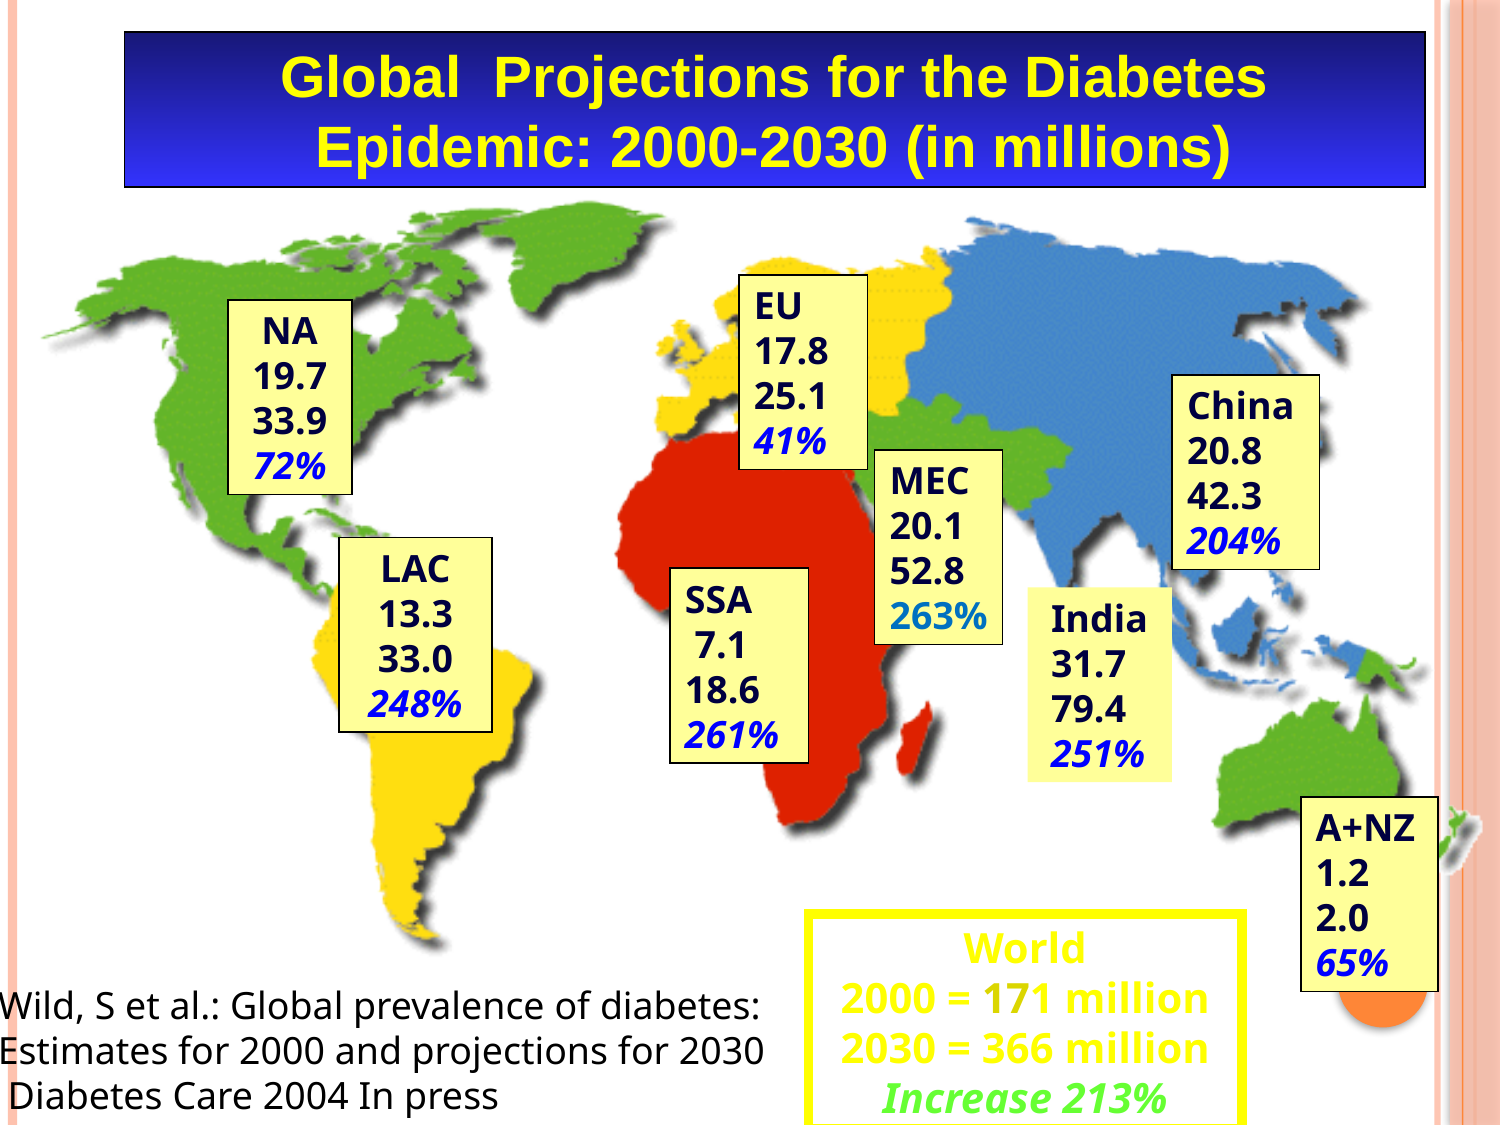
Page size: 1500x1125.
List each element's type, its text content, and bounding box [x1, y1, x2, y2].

text_box Wild, S et al.: Global prevalence of diabetes: Estimates for 2000 and projections for 2030 Diabetes Care 2004 In press [0, 993, 823, 1125]
text_box Global Projections for the Diabetes Epidemic: 2000-2030 (in millions) [124, 32, 1425, 187]
picture [0, 190, 1500, 985]
slide_number 14 [1333, 994, 1434, 1027]
text_box World 2000 = 171 million 2030 = 366 million Increase 213% [823, 994, 1243, 1125]
